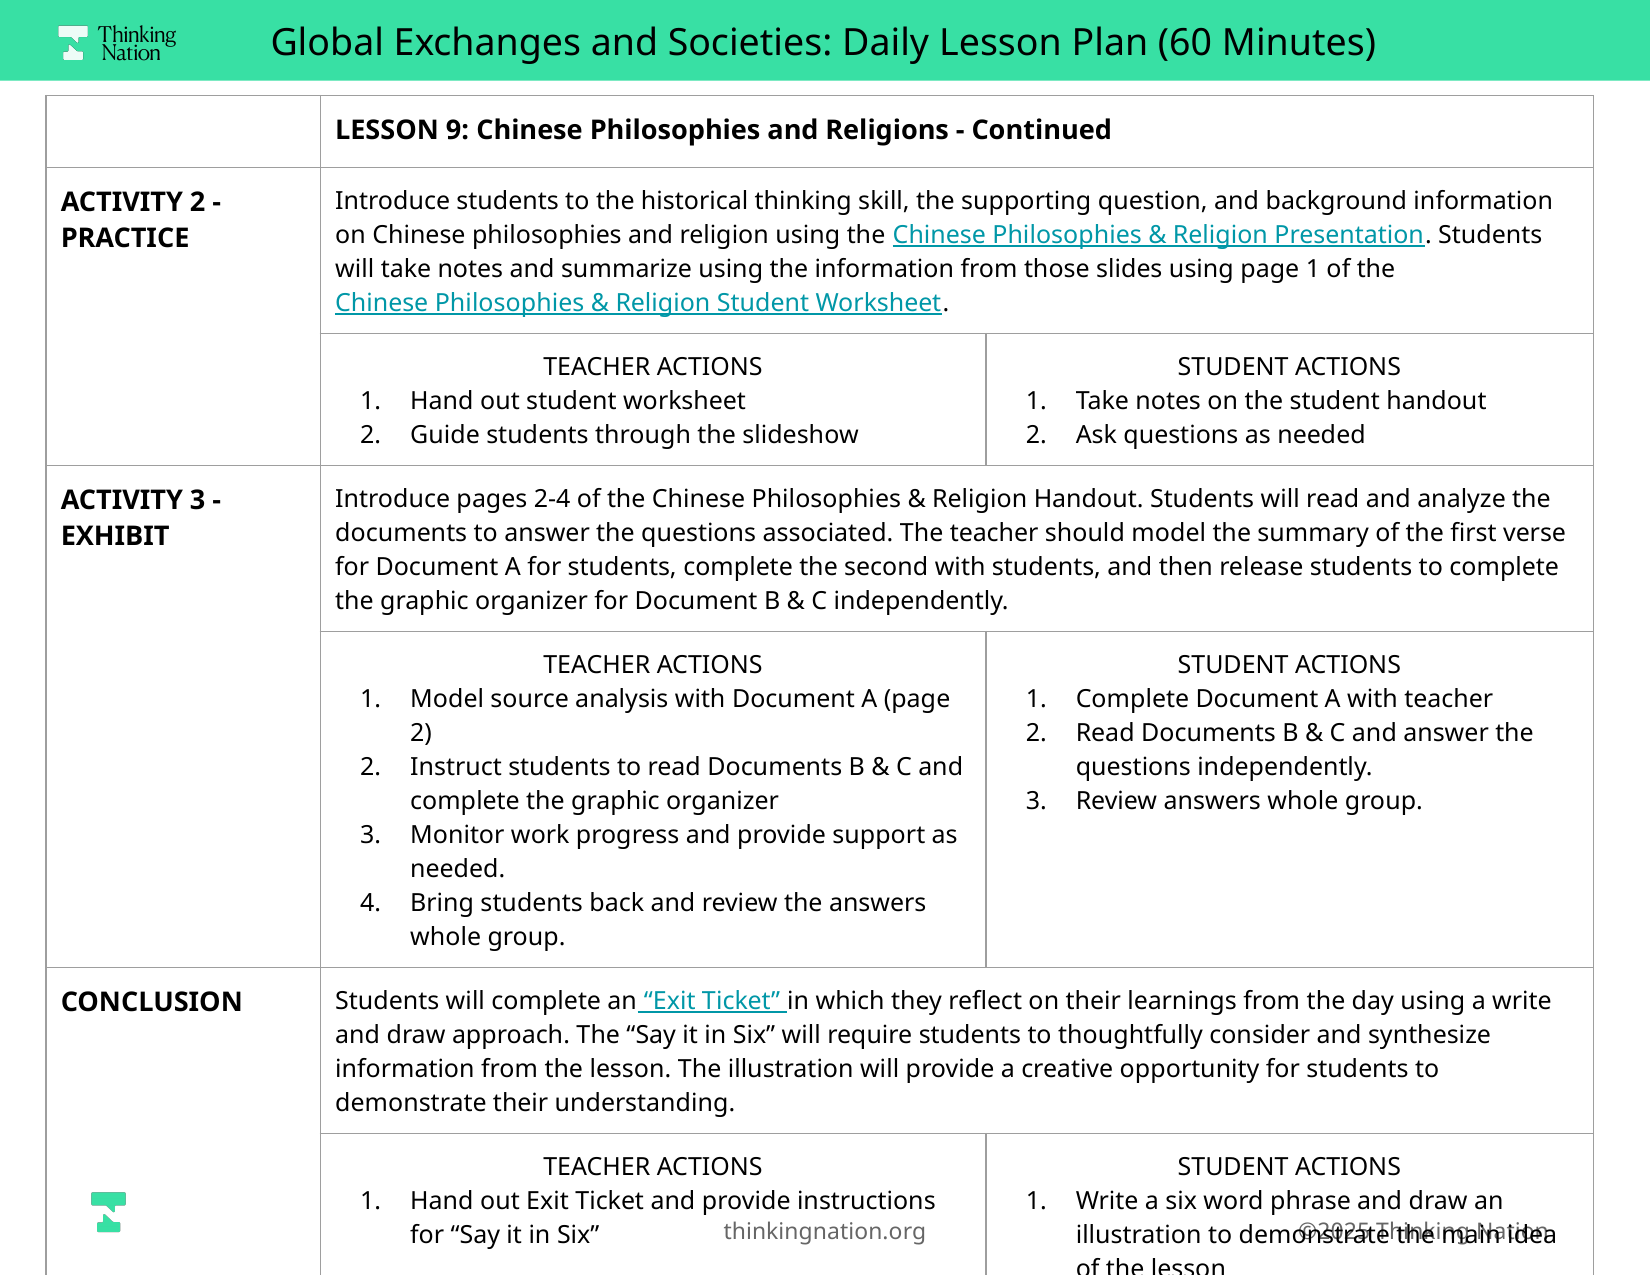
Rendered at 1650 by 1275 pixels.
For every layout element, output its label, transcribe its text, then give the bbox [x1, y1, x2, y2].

picture [80, 1184, 136, 1240]
table_cell TEACHER ACTIONS Hand out Exit Ticket and provide instructions for “Say it in Six” [321, 1134, 985, 1275]
picture [45, 14, 180, 85]
table_cell Introduce students to the historical thinking skill, the supporting question, and background information on Chinese philosophies and religion using the Chinese Philosophies & Religion Presentation. Students will take notes and summarize using the information from those slides using page 1 of the Chinese Philosophies & Religion Student Worksheet. [321, 168, 1593, 333]
table_cell STUDENT ACTIONS Write a six word phrase and draw an illustration to demonstrate the main idea of the lesson [987, 1134, 1593, 1275]
table_cell ACTIVITY 2 - PRACTICE [47, 168, 320, 465]
table_header LESSON 9: Chinese Philosophies and Religions - Continued [321, 96, 1593, 167]
table_cell Introduce pages 2-4 of the Chinese Philosophies & Religion Handout. Students will read and analyze the documents to answer the questions associated. The teacher should model the summary of the first verse for Document A for students, complete the second with students, and then release students to complete the graphic organizer for Document B & C independently. [321, 466, 1593, 631]
table_cell STUDENT ACTIONS Take notes on the student handout Ask questions as needed [987, 334, 1593, 465]
text_box Global Exchanges and Societies: Daily Lesson Plan (60 Minutes) [0, 0, 1650, 81]
table_cell CONCLUSION [47, 968, 320, 1275]
table_cell TEACHER ACTIONS Model source analysis with Document A (page 2) Instruct students to read Documents B & C and complete the graphic organizer Monitor work progress and provide support as needed. Bring students back and review the answers whole group. [321, 632, 985, 967]
table_cell Students will complete an “Exit Ticket” in which they reflect on their learnings from the day using a write and draw approach. The “Say it in Six” will require students to thoughtfully consider and synthesize information from the lesson. The illustration will provide a creative opportunity for students to demonstrate their understanding. [321, 968, 1593, 1133]
table_cell ACTIVITY 3 - EXHIBIT [47, 466, 320, 967]
table_cell TEACHER ACTIONS Hand out student worksheet Guide students through the slideshow [321, 334, 985, 465]
table_header [47, 96, 320, 167]
table_cell STUDENT ACTIONS Complete Document A with teacher Read Documents B & C and answer the questions independently. Review answers whole group. [987, 632, 1593, 967]
